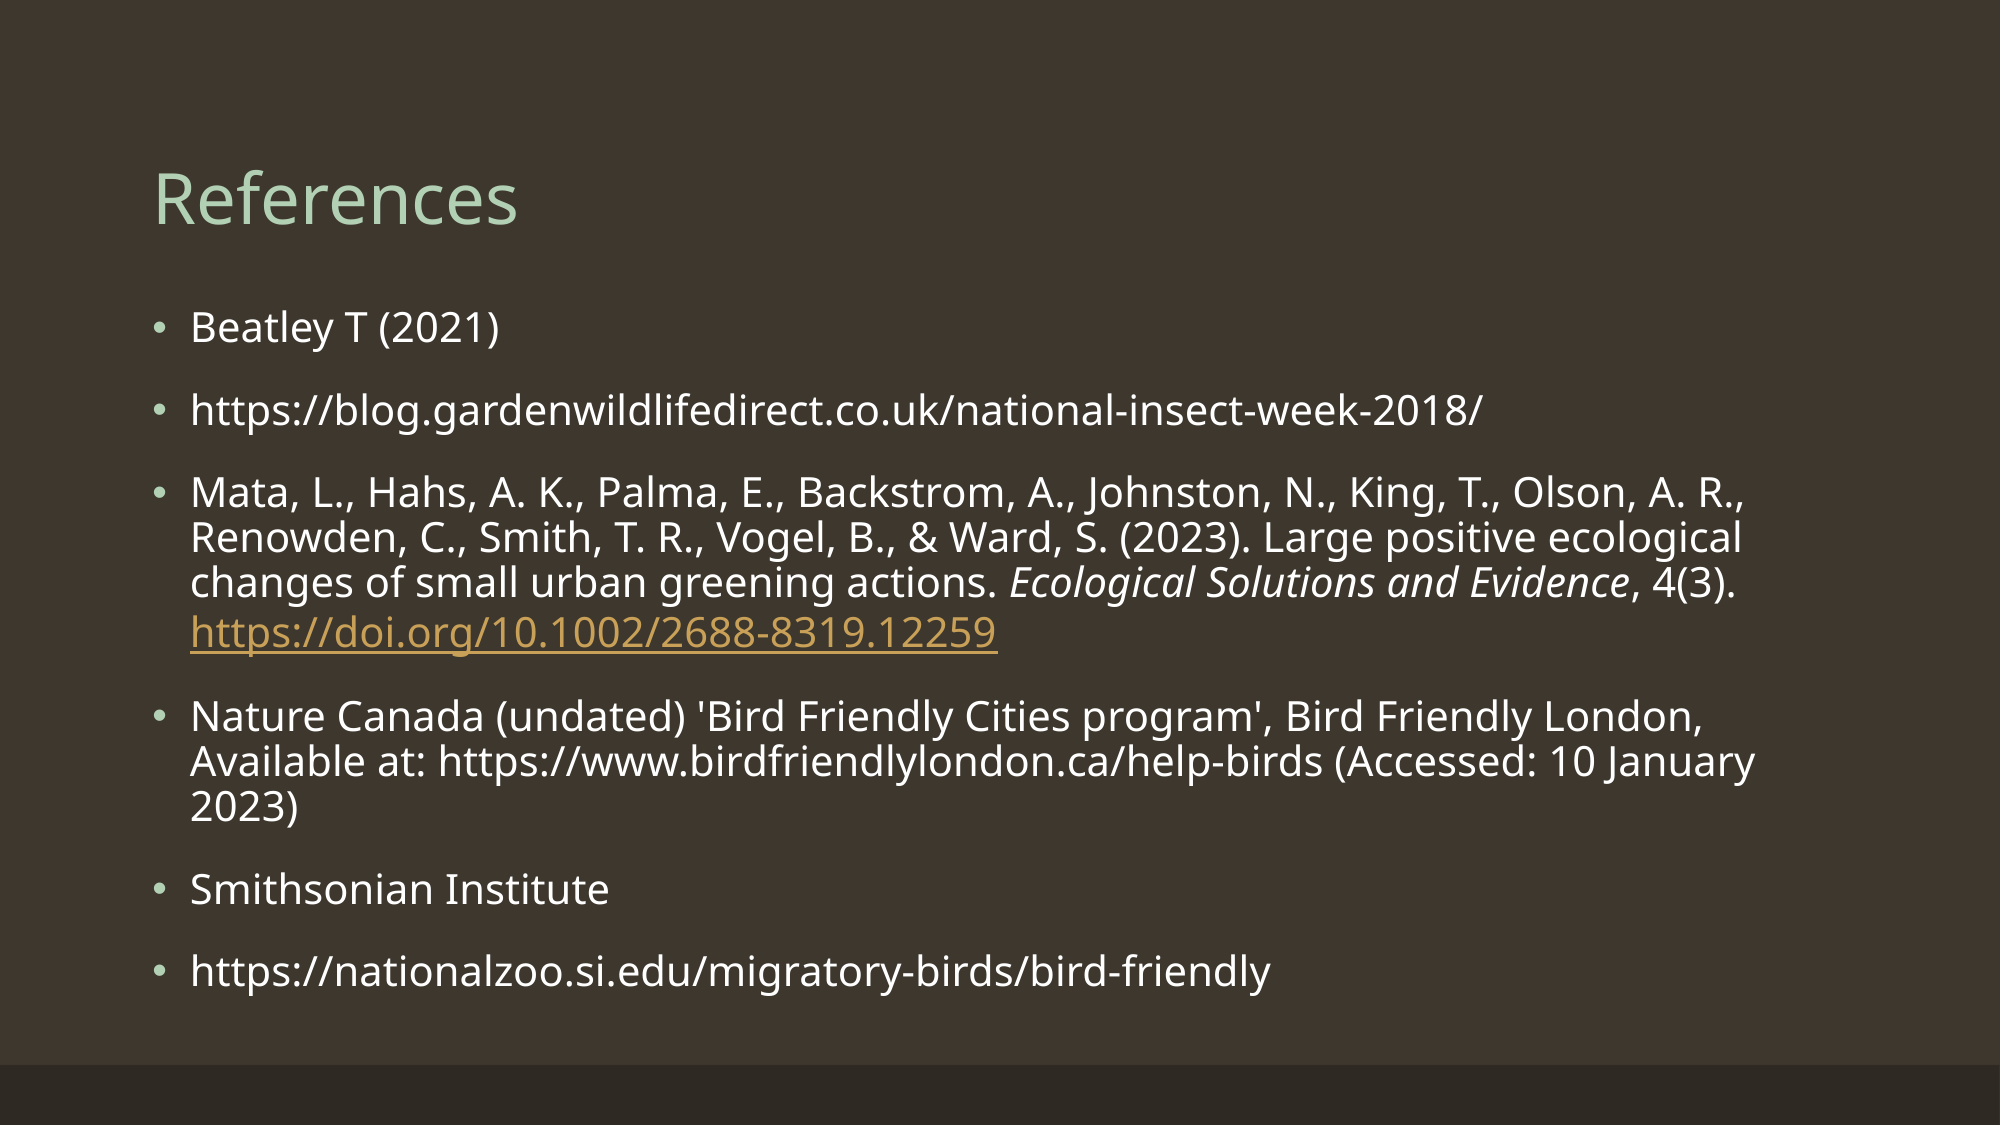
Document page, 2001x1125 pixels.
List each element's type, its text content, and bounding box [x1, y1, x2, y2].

list Beatley T (2021) https://blog.gardenwildlifedirect.co.uk/national-insect-week-2018/ Mata, L., Hahs, A. K., Palma, E., Backstrom, A., Johnston, N., King, T., Olson, A. R., Renowden, C., Smith, T. R., Vogel, B., & Ward, S. (2023). Large positive ecological changes of small urban greening actions. Ecological Solutions and Evidence, 4(3). https://doi.org/10.1002/2688-8319.12259 Nature Canada (undated) 'Bird Friendly Cities program', Bird Friendly London, Available at: https://www.birdfriendlylondon.ca/help-birds (Accessed: 10 January 2023) Smithsonian Institute https://nationalzoo.si.edu/migratory-birds/bird-friendly [137, 299, 1863, 1014]
title References [137, 59, 1863, 248]
